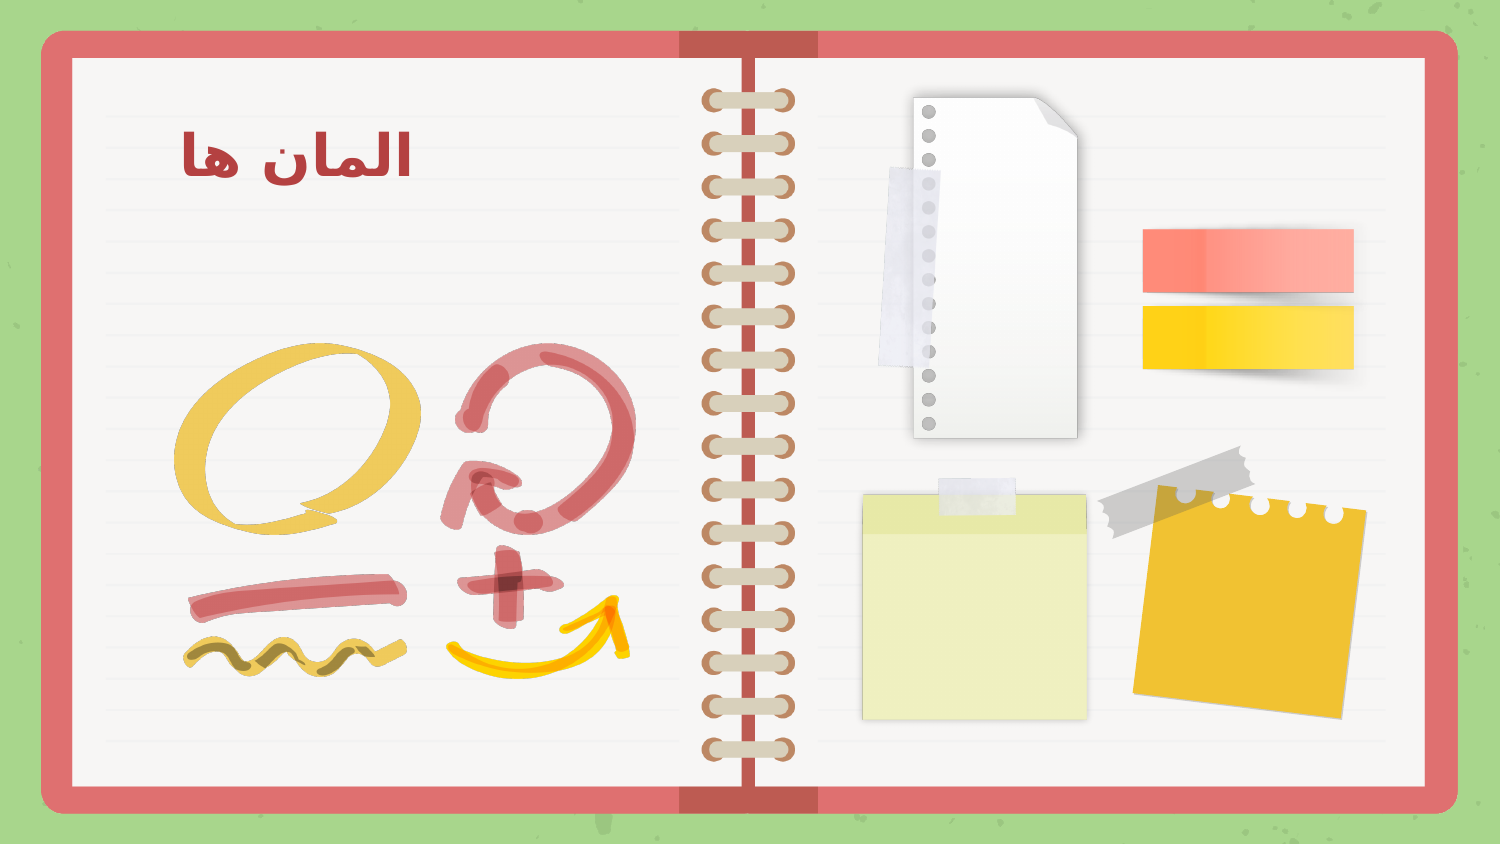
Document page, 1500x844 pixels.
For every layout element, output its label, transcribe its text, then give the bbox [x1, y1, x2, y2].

title المان ها [164, 116, 559, 344]
picture [41, 30, 1458, 814]
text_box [1096, 445, 1368, 721]
